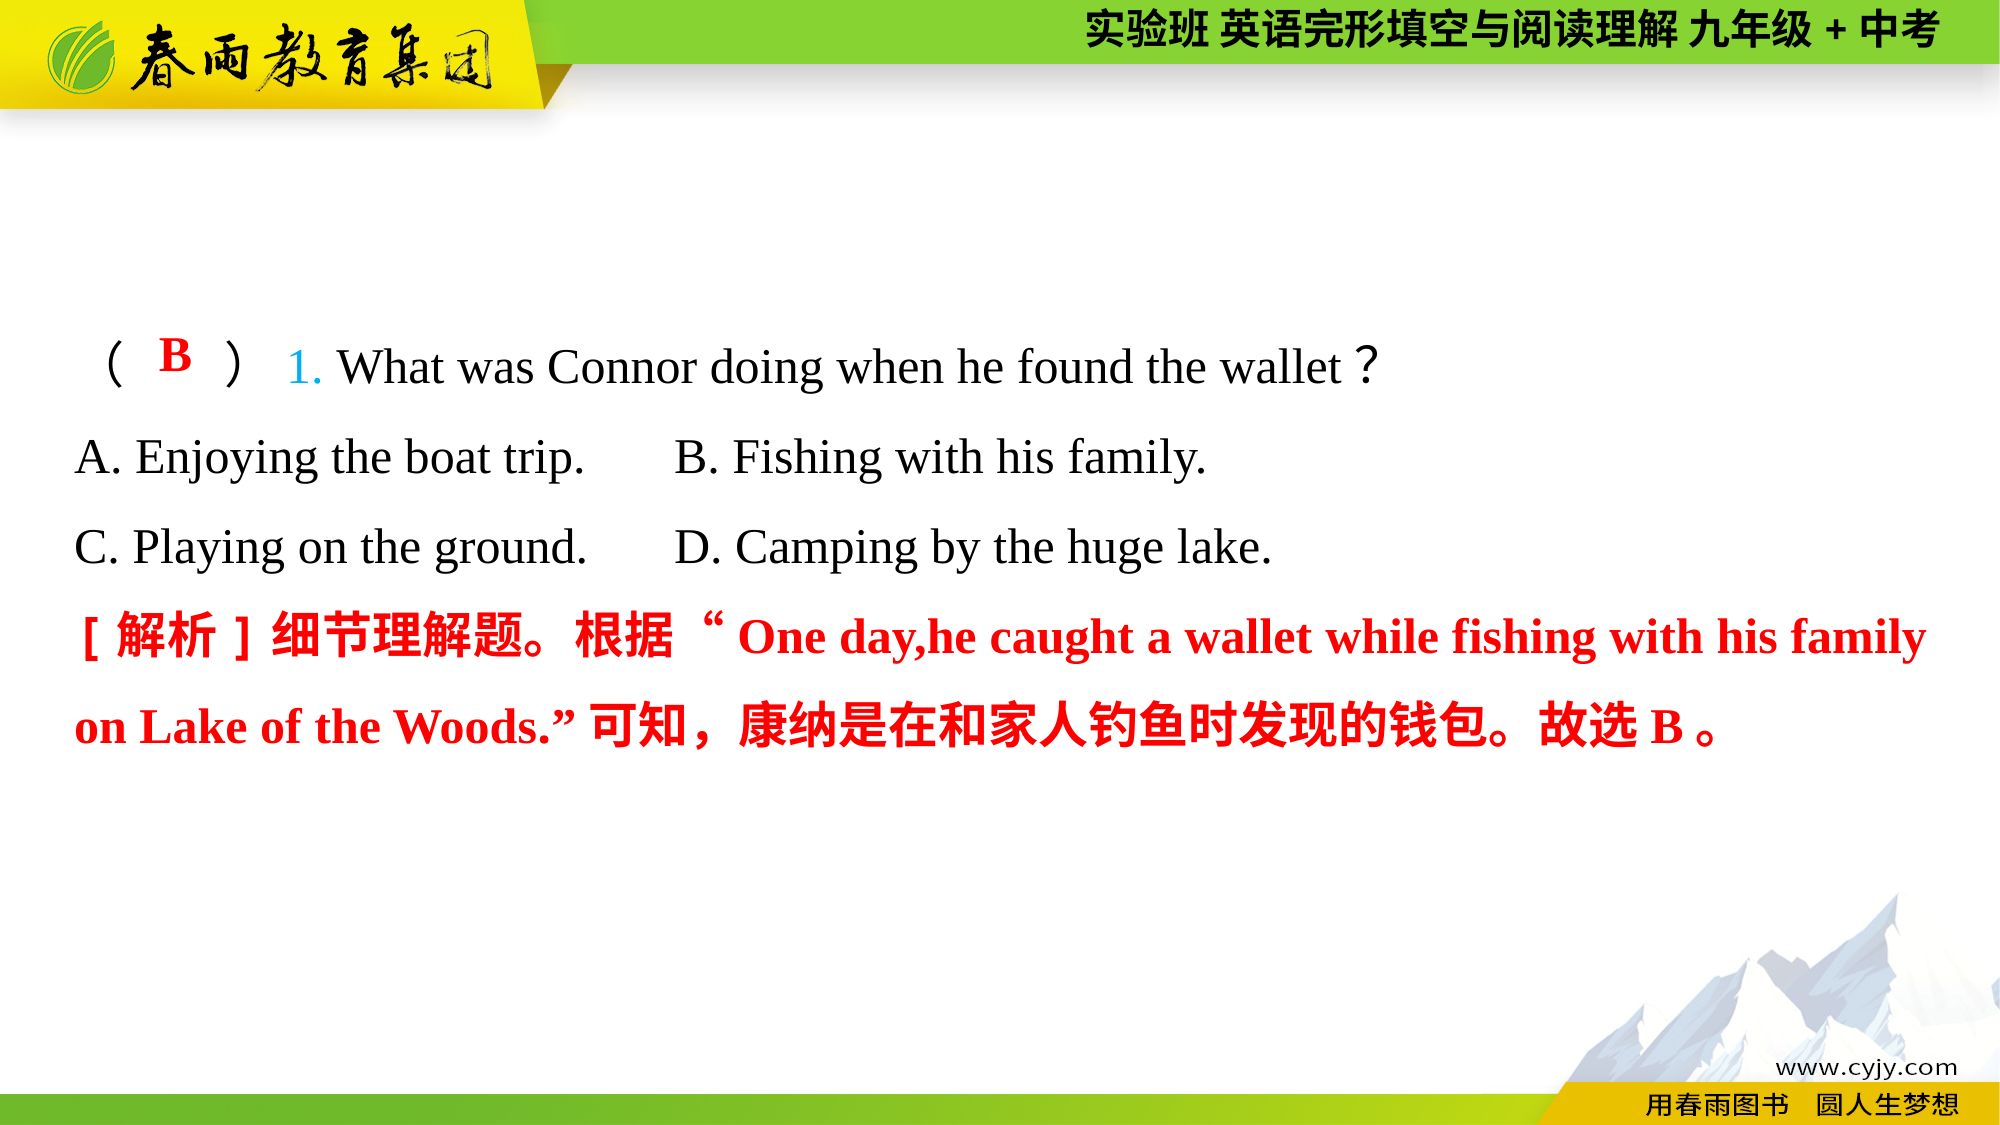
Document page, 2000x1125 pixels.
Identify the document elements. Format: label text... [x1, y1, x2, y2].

list （ ）1. What was Connor doing when he found the wallet？ A. Enjoying the boat trip. B. Fishing with his family. C. Playing on the ground. D. Camping by the huge lake. [59, 295, 1944, 566]
text_box [解析]细节理解题。根据“One day,he caught a wallet while fishing with his family on Lake of the Woods.”可知，康纳是在和家人钓鱼时发现的钱包。故选B。 [59, 566, 1944, 761]
text_box B [143, 314, 207, 390]
picture [0, 0, 2000, 1125]
